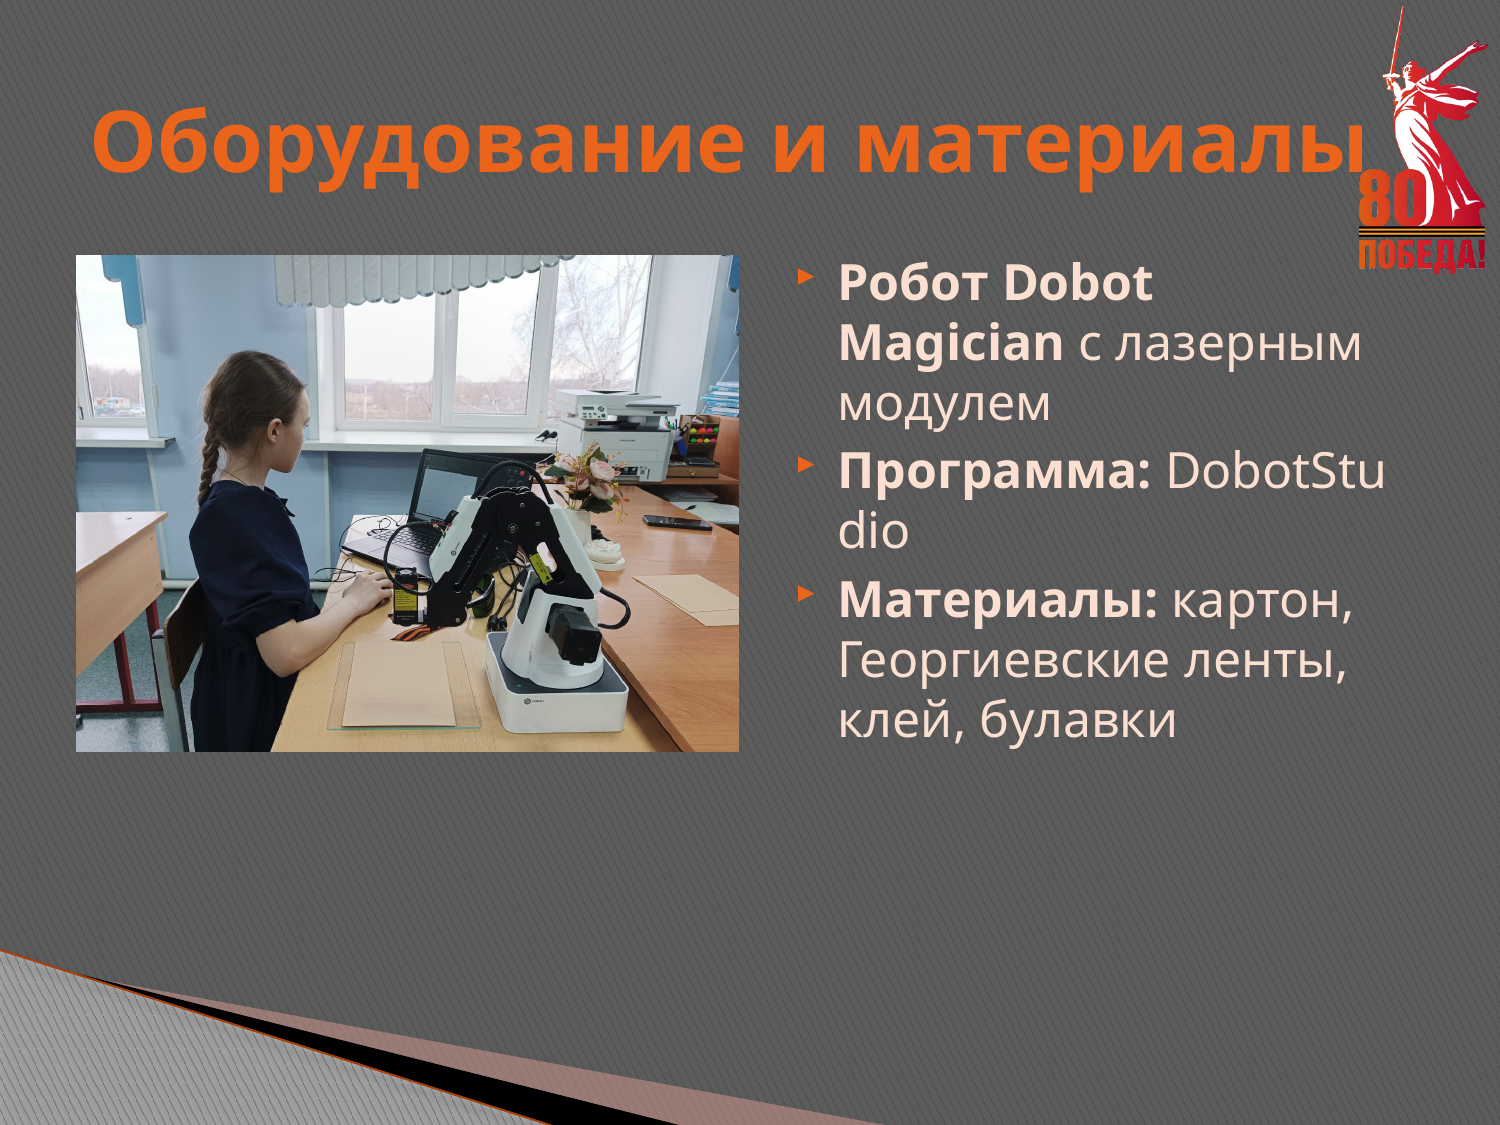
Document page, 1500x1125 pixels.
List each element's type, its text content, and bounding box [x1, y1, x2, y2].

title Оборудование и материалы [75, 45, 1340, 233]
picture [1346, 0, 1500, 280]
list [76, 255, 739, 752]
list Робот Dobot Magician с лазерным модулем Программа: DobotStudio Материалы: картон, Георгиевские ленты, клей, булавки [762, 243, 1425, 986]
